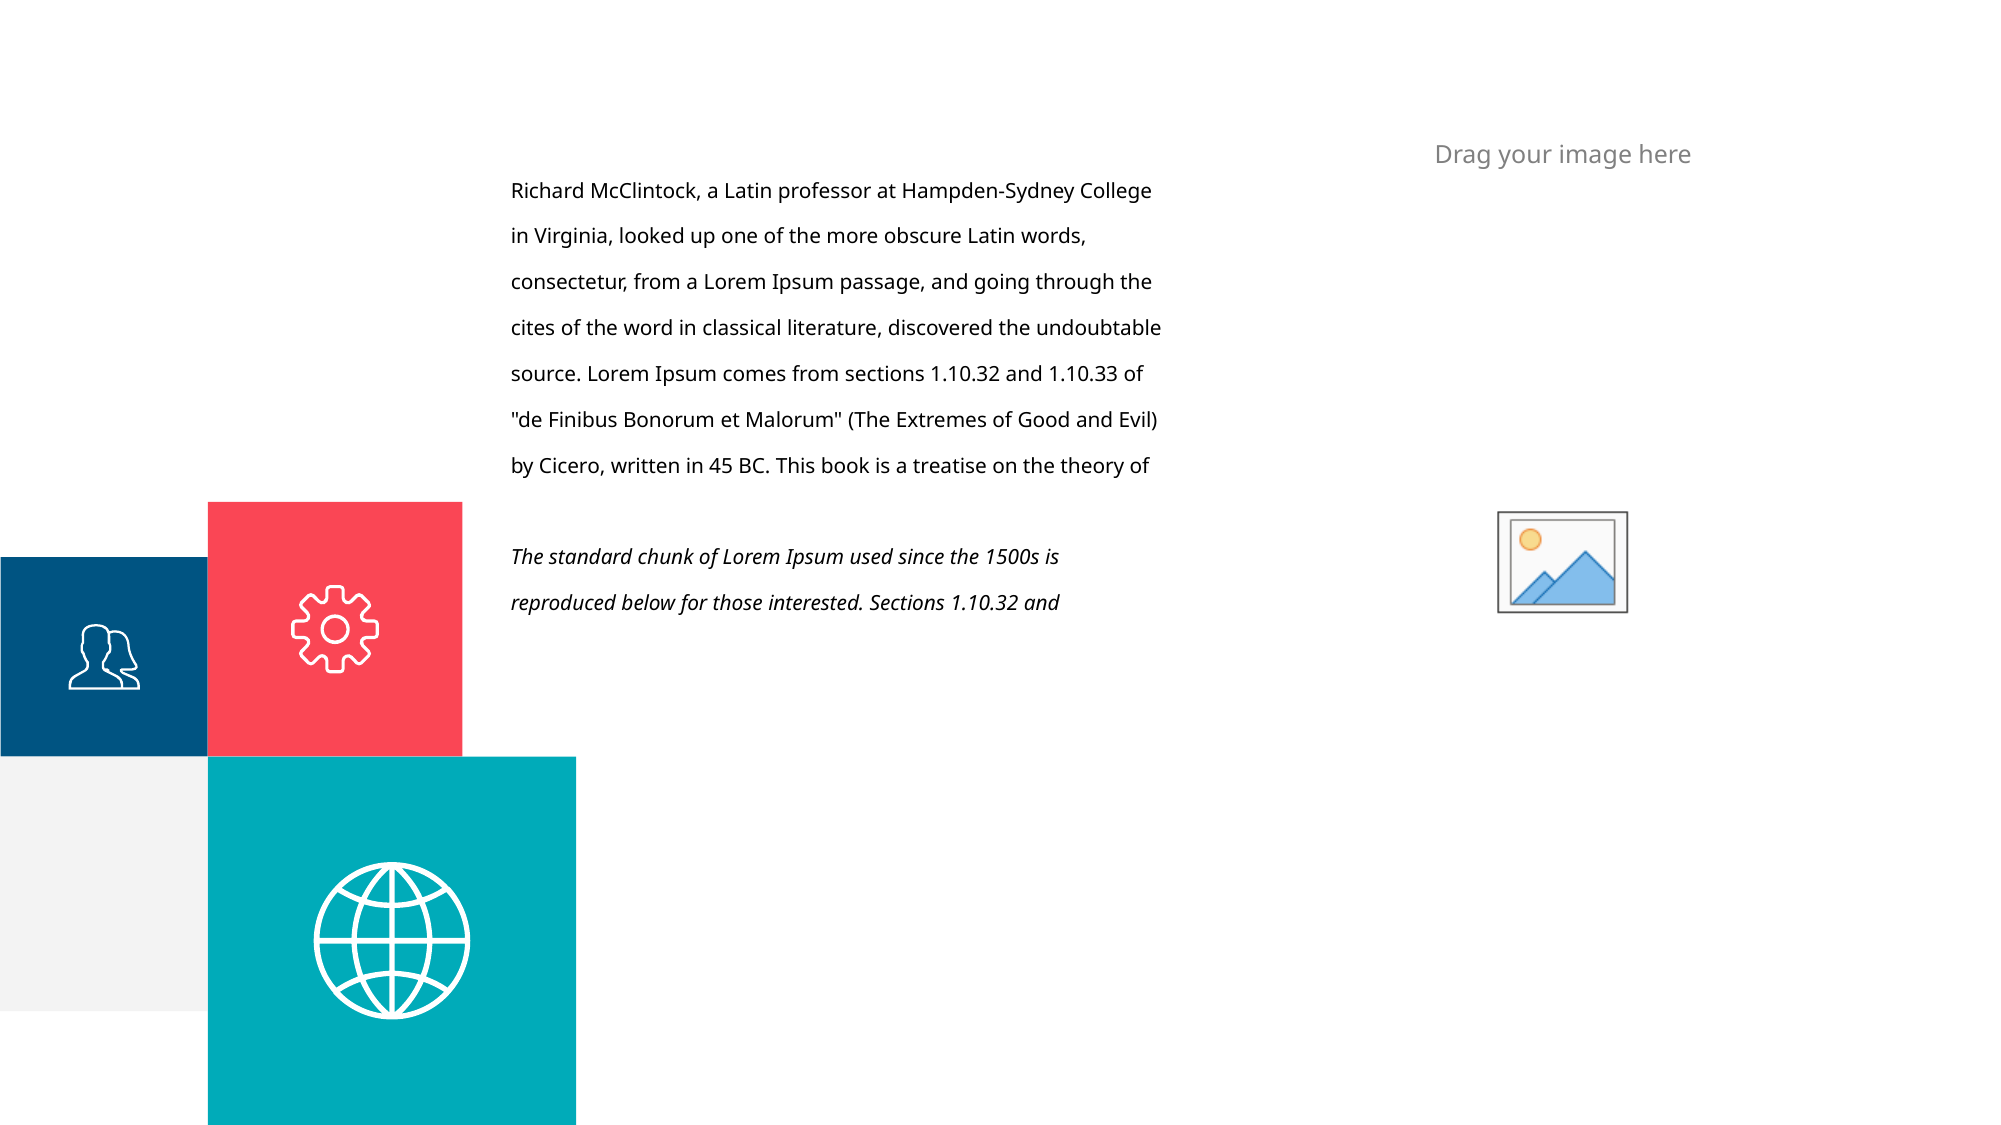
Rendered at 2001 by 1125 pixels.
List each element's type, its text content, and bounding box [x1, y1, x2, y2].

text_box [313, 862, 471, 1020]
text_box [207, 501, 463, 756]
text_box [291, 585, 379, 674]
text_box [0, 756, 209, 1012]
text_box Richard McClintock, a Latin professor at Hampden-Sydney College in Virginia, looked up one of the more obscure Latin words, consectetur, from a Lorem Ipsum passage, and going through the cites of the word in classical literature, discovered the undoubtable source. Lorem Ipsum comes from sections 1.10.32 and 1.10.33 of "de Finibus Bonorum et Malorum" (The Extremes of Good and Evil) by Cicero, written in 45 BC. This book is a treatise on the theory of The standard chunk of Lorem Ipsum used since the 1500s is reproduced below for those interested. Sections 1.10.32 and [496, 149, 1180, 623]
text_box [68, 624, 140, 690]
text_box [0, 556, 207, 756]
text_box [207, 756, 577, 1125]
picture [1283, 131, 1843, 994]
